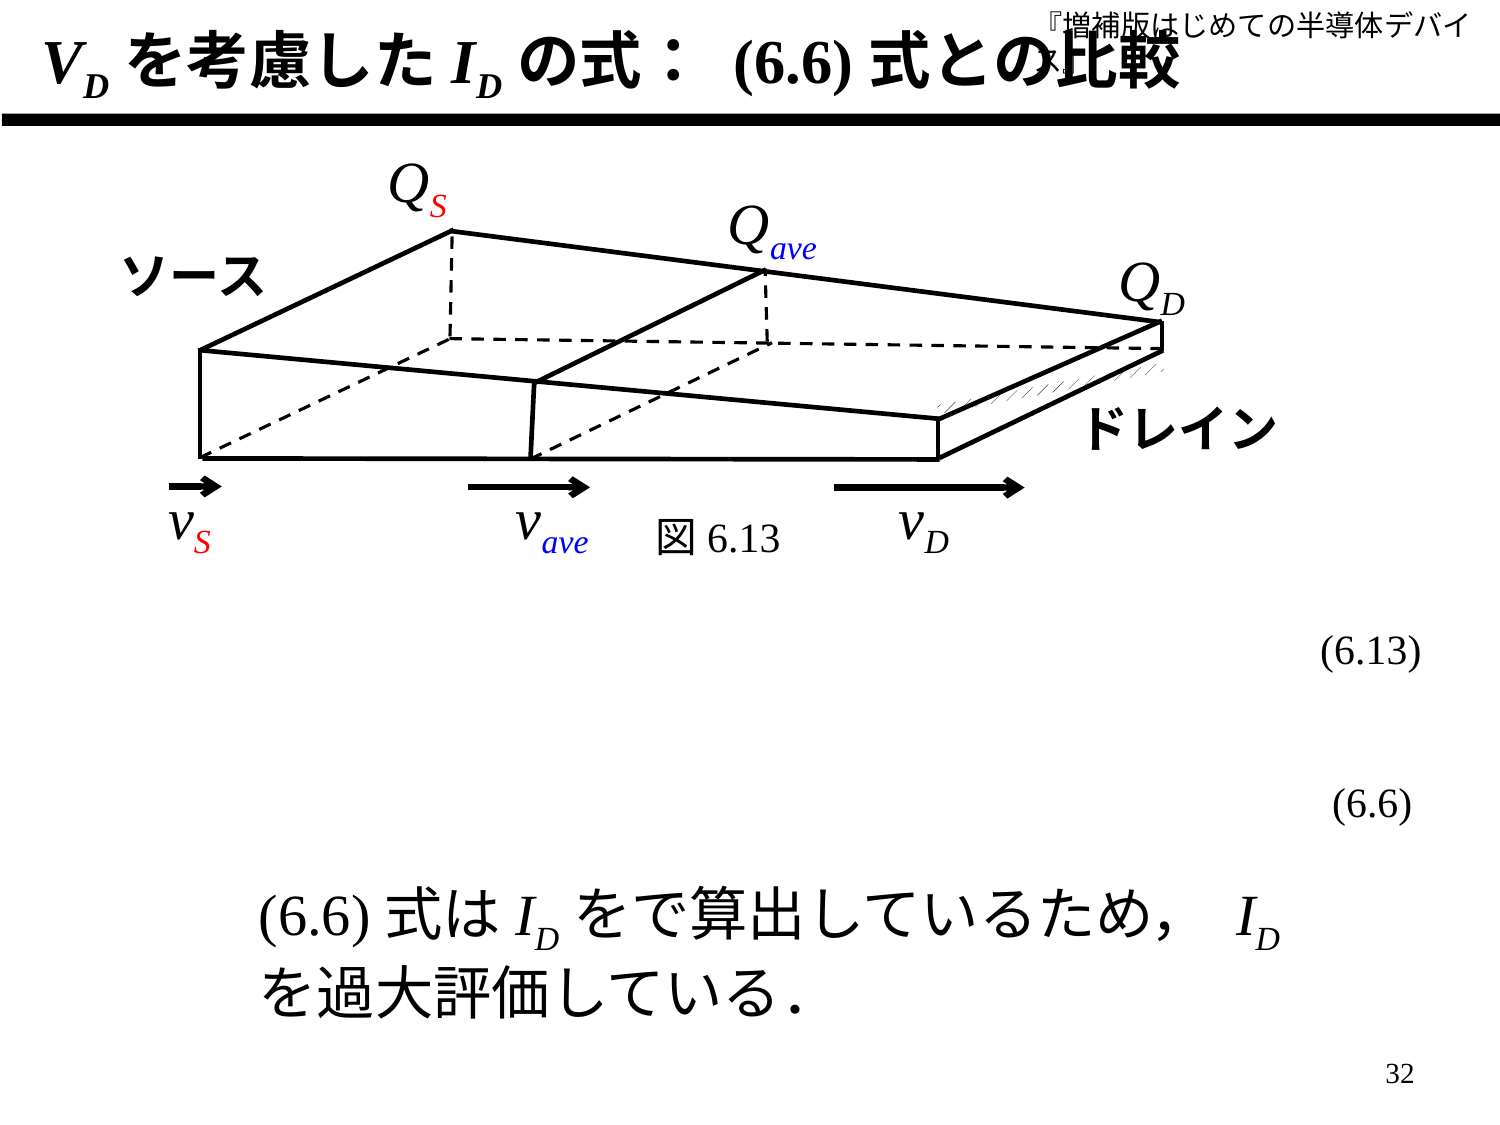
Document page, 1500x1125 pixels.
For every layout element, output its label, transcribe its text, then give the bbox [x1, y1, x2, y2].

text_box 図6.13 [640, 548, 796, 569]
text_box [66, 136, 1306, 540]
text_box (6.13) [1305, 615, 1437, 680]
title VDを考慮したIDの式： (6.6)式との比較 [41, 0, 1447, 107]
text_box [135, 744, 1428, 847]
